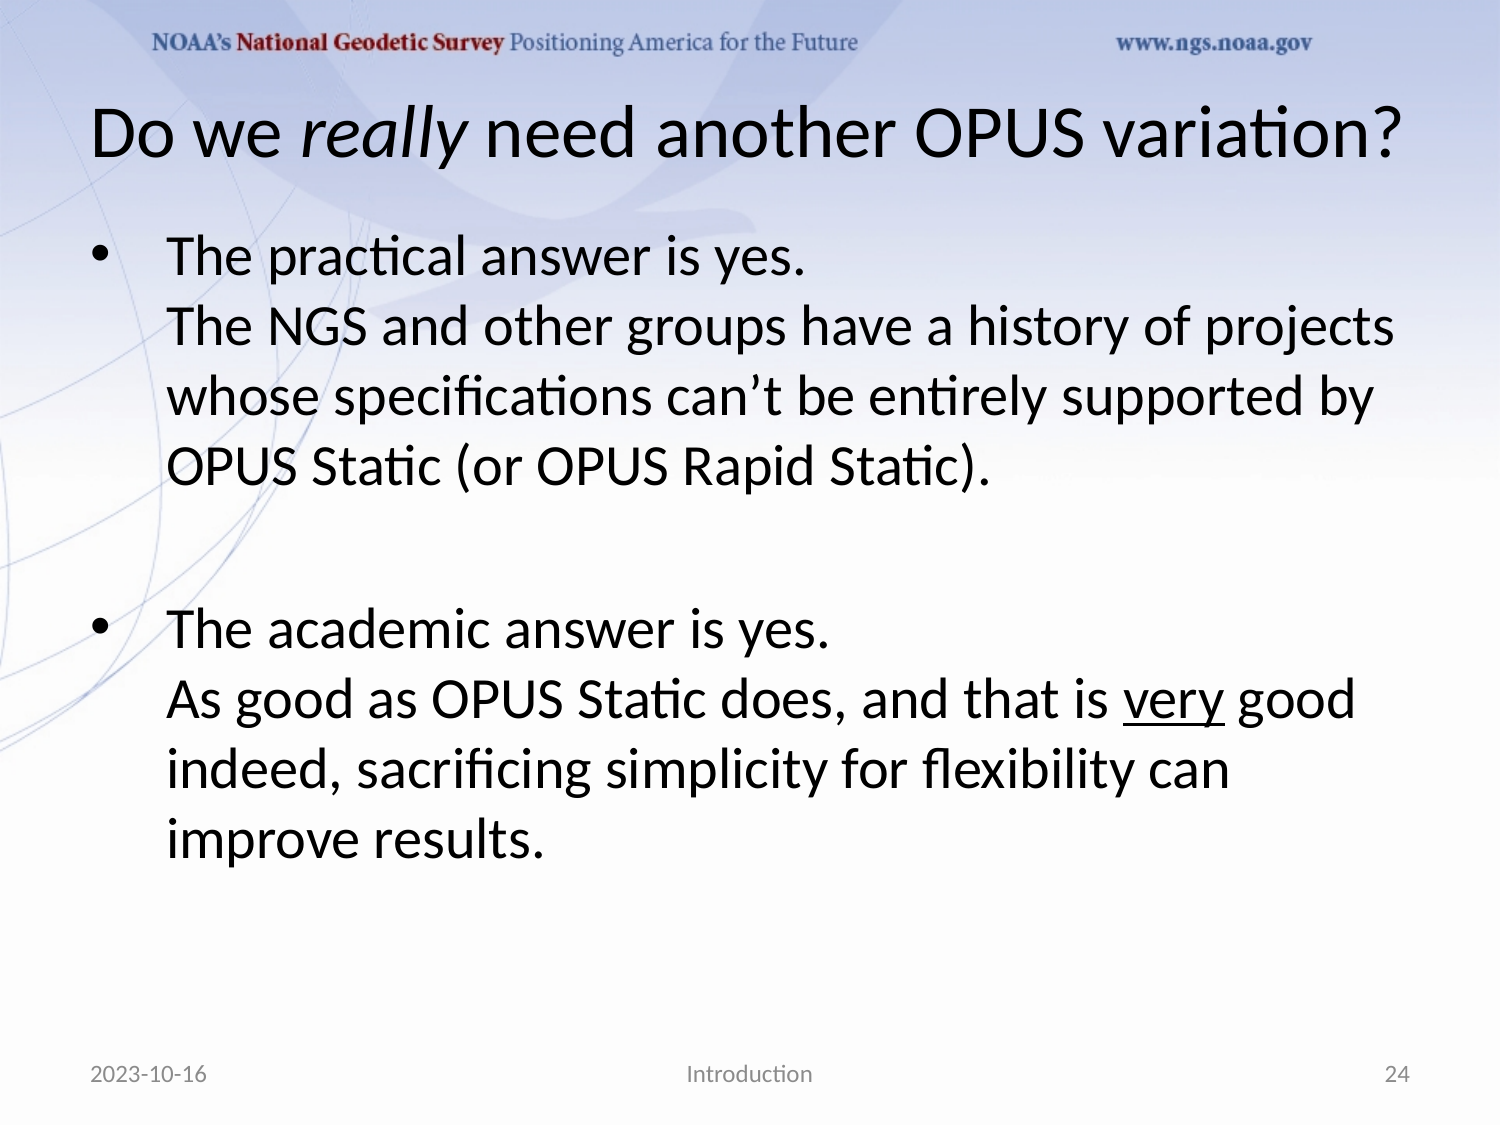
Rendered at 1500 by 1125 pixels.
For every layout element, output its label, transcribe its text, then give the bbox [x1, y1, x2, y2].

slide_number 24 [1074, 1042, 1425, 1103]
picture [0, 0, 1500, 1125]
footer Introduction [512, 1042, 988, 1103]
list The practical answer is yes. The NGS and other groups have a history of projects whose specifications can’t be entirely supported by OPUS Static (or OPUS Rapid Static). The academic answer is yes. As good as OPUS Static does, and that is very good indeed, sacrificing simplicity for flexibility can improve results. [74, 209, 1426, 1021]
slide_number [75, 1042, 425, 1103]
title Do we really need another OPUS variation? [74, 74, 1426, 181]
